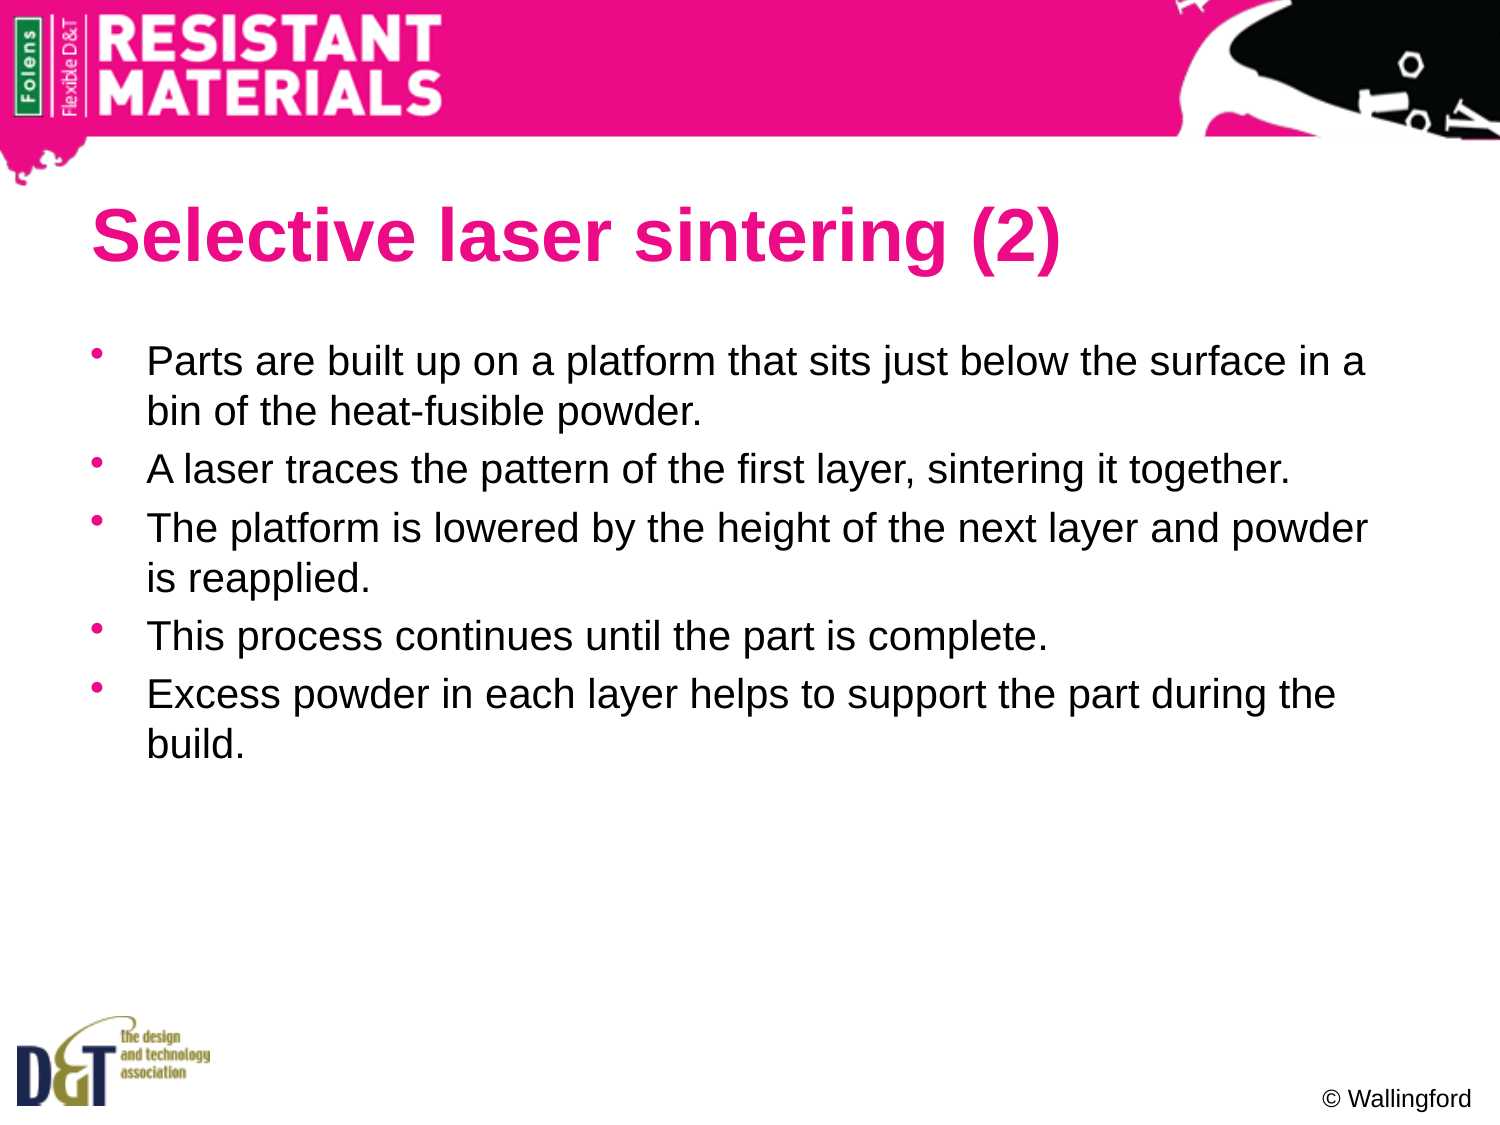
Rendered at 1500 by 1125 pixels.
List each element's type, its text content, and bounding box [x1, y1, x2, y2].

picture [0, 0, 1500, 1125]
title Selective laser sintering (2) [76, 160, 1427, 301]
text_box © Wallingford [1257, 1074, 1495, 1125]
list Parts are built up on a platform that sits just below the surface in a bin of the heat-fusible powder. A laser traces the pattern of the first layer, sintering it together. The platform is lowered by the height of the next layer and powder is reapplied. This process continues until the part is complete. Excess powder in each layer helps to support the part during the build. [75, 326, 1425, 1005]
